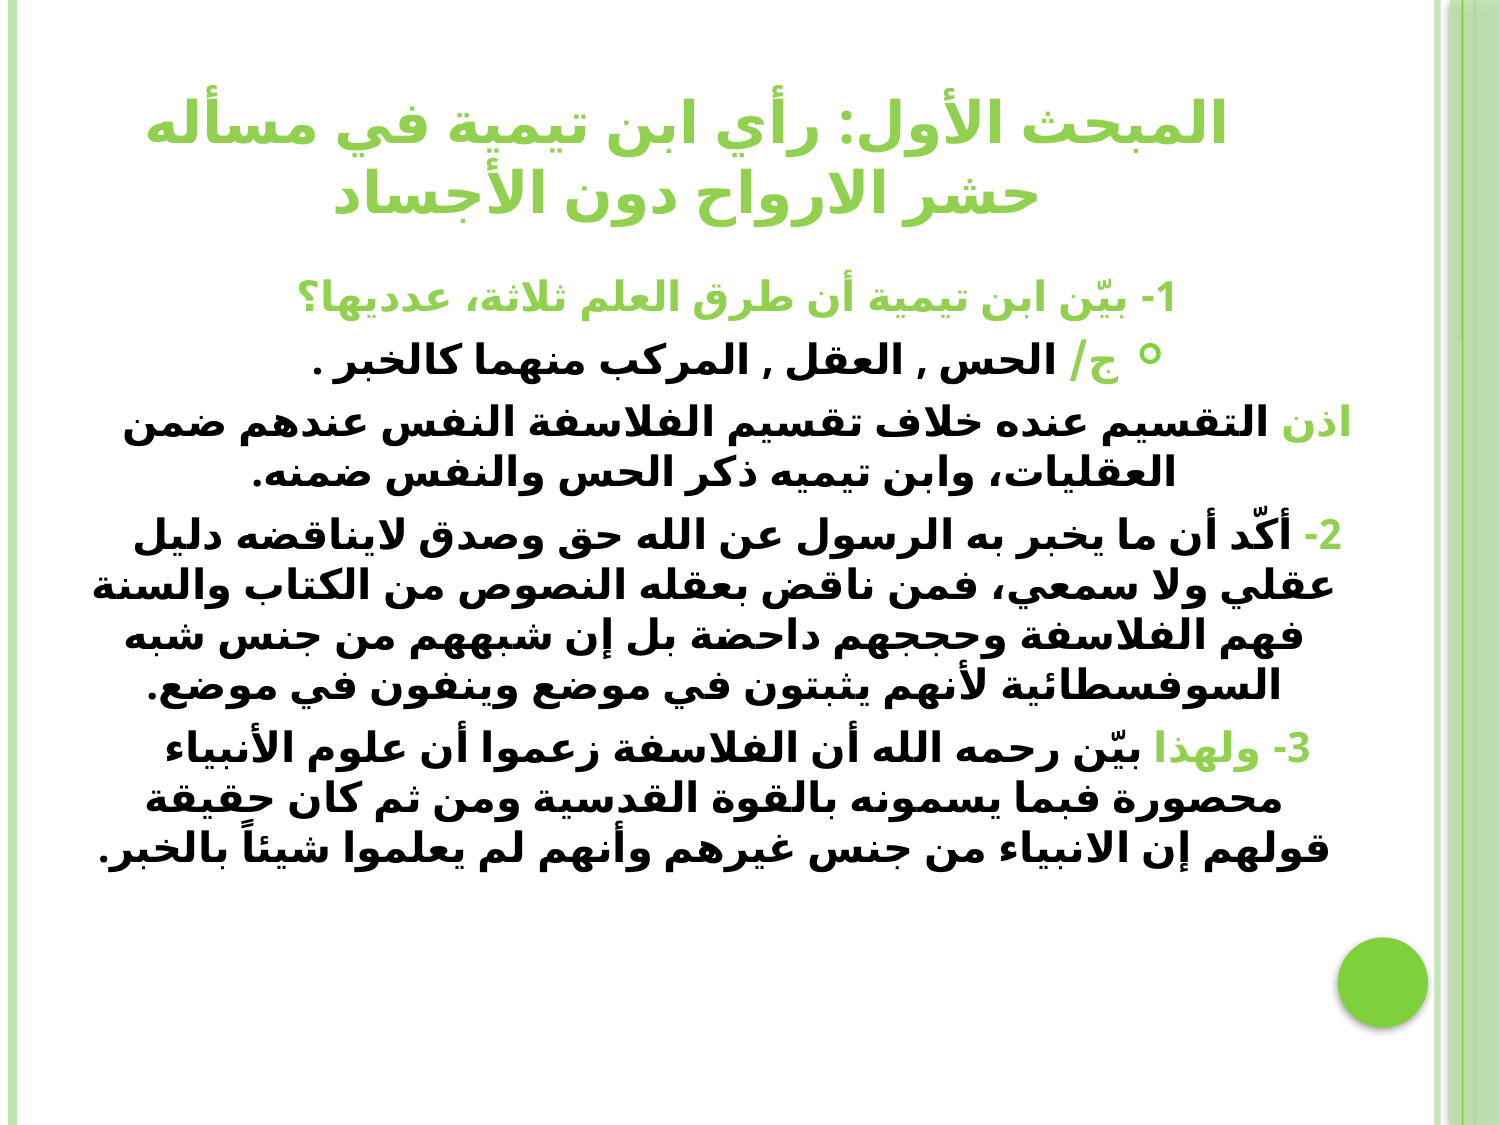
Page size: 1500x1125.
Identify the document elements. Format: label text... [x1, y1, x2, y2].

list 1- بيّن ابن تيمية أن طرق العلم ثلاثة، عدديها؟ ج/ الحس , العقل , المركب منهما كالخبر . اذن التقسيم عنده خلاف تقسيم الفلاسفة النفس عندهم ضمن العقليات، وابن تيميه ذكر الحس والنفس ضمنه. 2- أكّد أن ما يخبر به الرسول عن الله حق وصدق لايناقضه دليل عقلي ولا سمعي، فمن ناقض بعقله النصوص من الكتاب والسنة فهم الفلاسفة وحججهم داحضة بل إن شبههم من جنس شبه السوفسطائية لأنهم يثبتون في موضع وينفون في موضع. 3- ولهذا بيّن رحمه الله أن الفلاسفة زعموا أن علوم الأنبياء محصورة فبما يسمونه بالقوة القدسية ومن ثم كان حقيقة قولهم إن الانبياء من جنس غيرهم وأنهم لم يعلموا شيئاً بالخبر. [75, 262, 1400, 1062]
title المبحث الأول: رأي ابن تيمية في مسأله حشر الارواح دون الأجساد [75, 45, 1300, 233]
